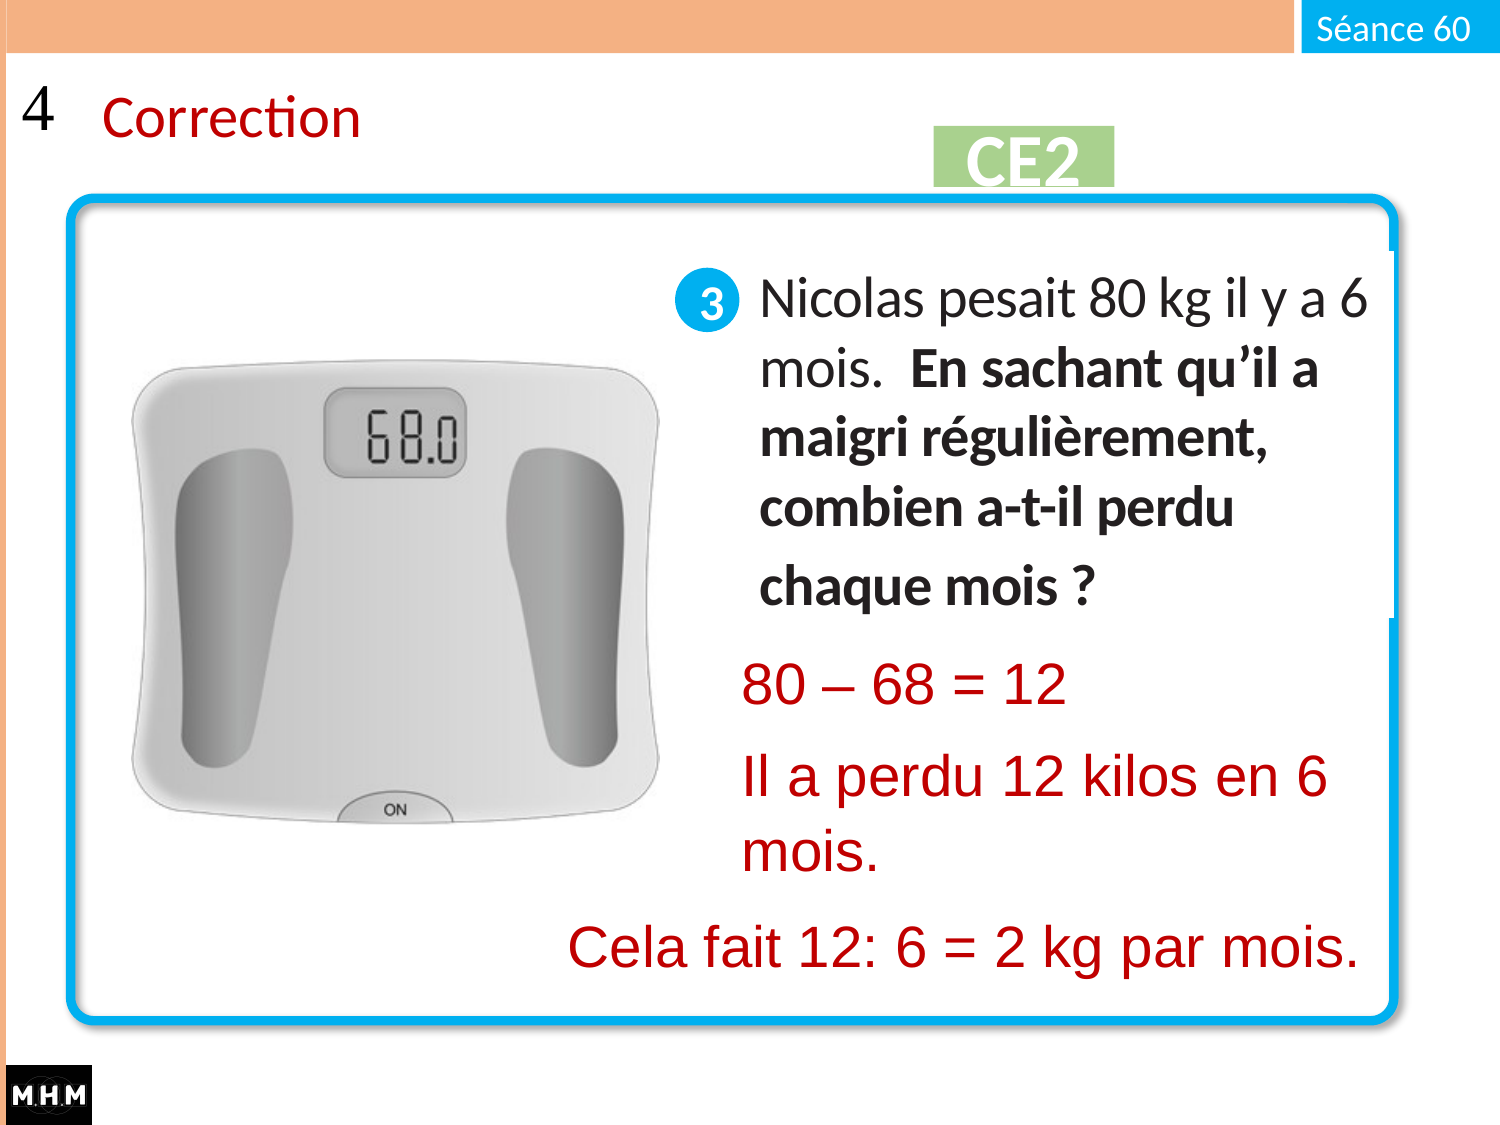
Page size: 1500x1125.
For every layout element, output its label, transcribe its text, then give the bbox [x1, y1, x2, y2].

text_box CE2 [933, 125, 1116, 188]
title Correction [87, 32, 1382, 158]
text_box Nicolas pesait 80 kg il y a 6 mois. En sachant qu’il a maigri régulièrement, combien a-t-il perdu chaque mois ? [745, 251, 1394, 618]
text_box 3 [674, 266, 741, 334]
text_box Cela fait 12: 6 = 2 kg par mois. [552, 896, 1500, 987]
text_box [69, 197, 1395, 1022]
picture [6, 1065, 92, 1125]
picture [131, 358, 660, 826]
text_box 80 – 68 = 12 Il a perdu 12 kilos en 6 mois. [726, 634, 1368, 874]
